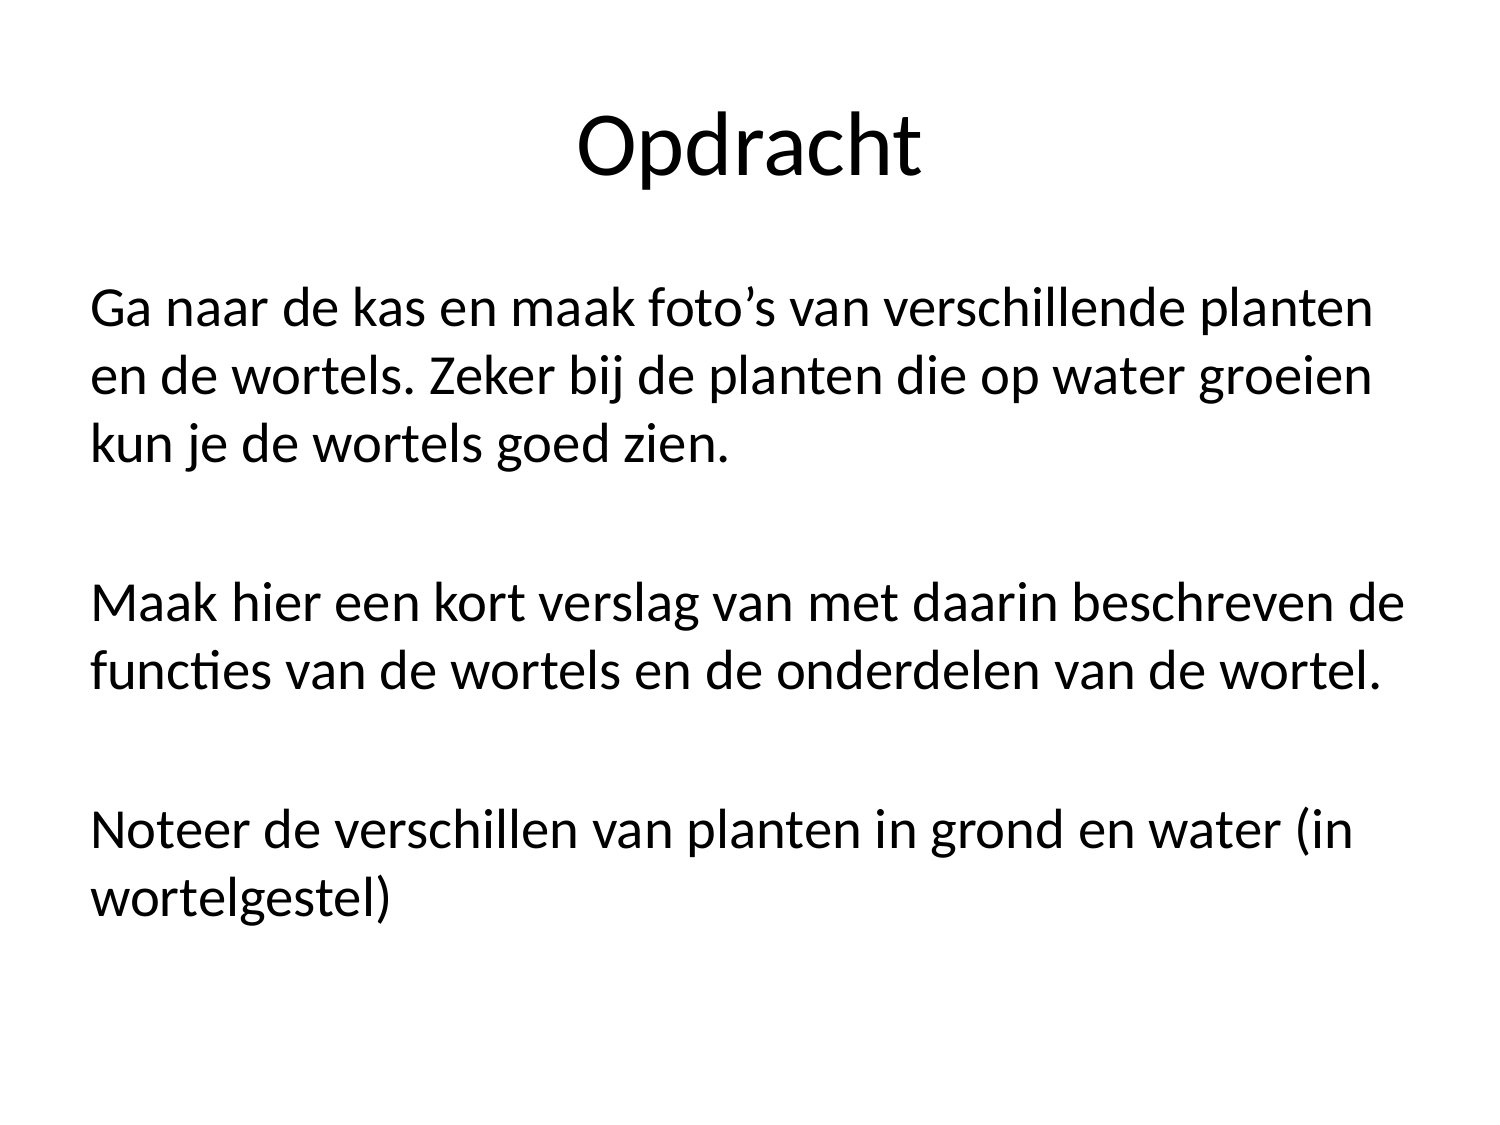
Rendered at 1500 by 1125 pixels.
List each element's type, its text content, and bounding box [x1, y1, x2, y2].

title Opdracht [75, 45, 1425, 233]
list Ga naar de kas en maak foto’s van verschillende planten en de wortels. Zeker bij de planten die op water groeien kun je de wortels goed zien. Maak hier een kort verslag van met daarin beschreven de functies van de wortels en de onderdelen van de wortel. Noteer de verschillen van planten in grond en water (in wortelgestel) [75, 262, 1425, 1005]
